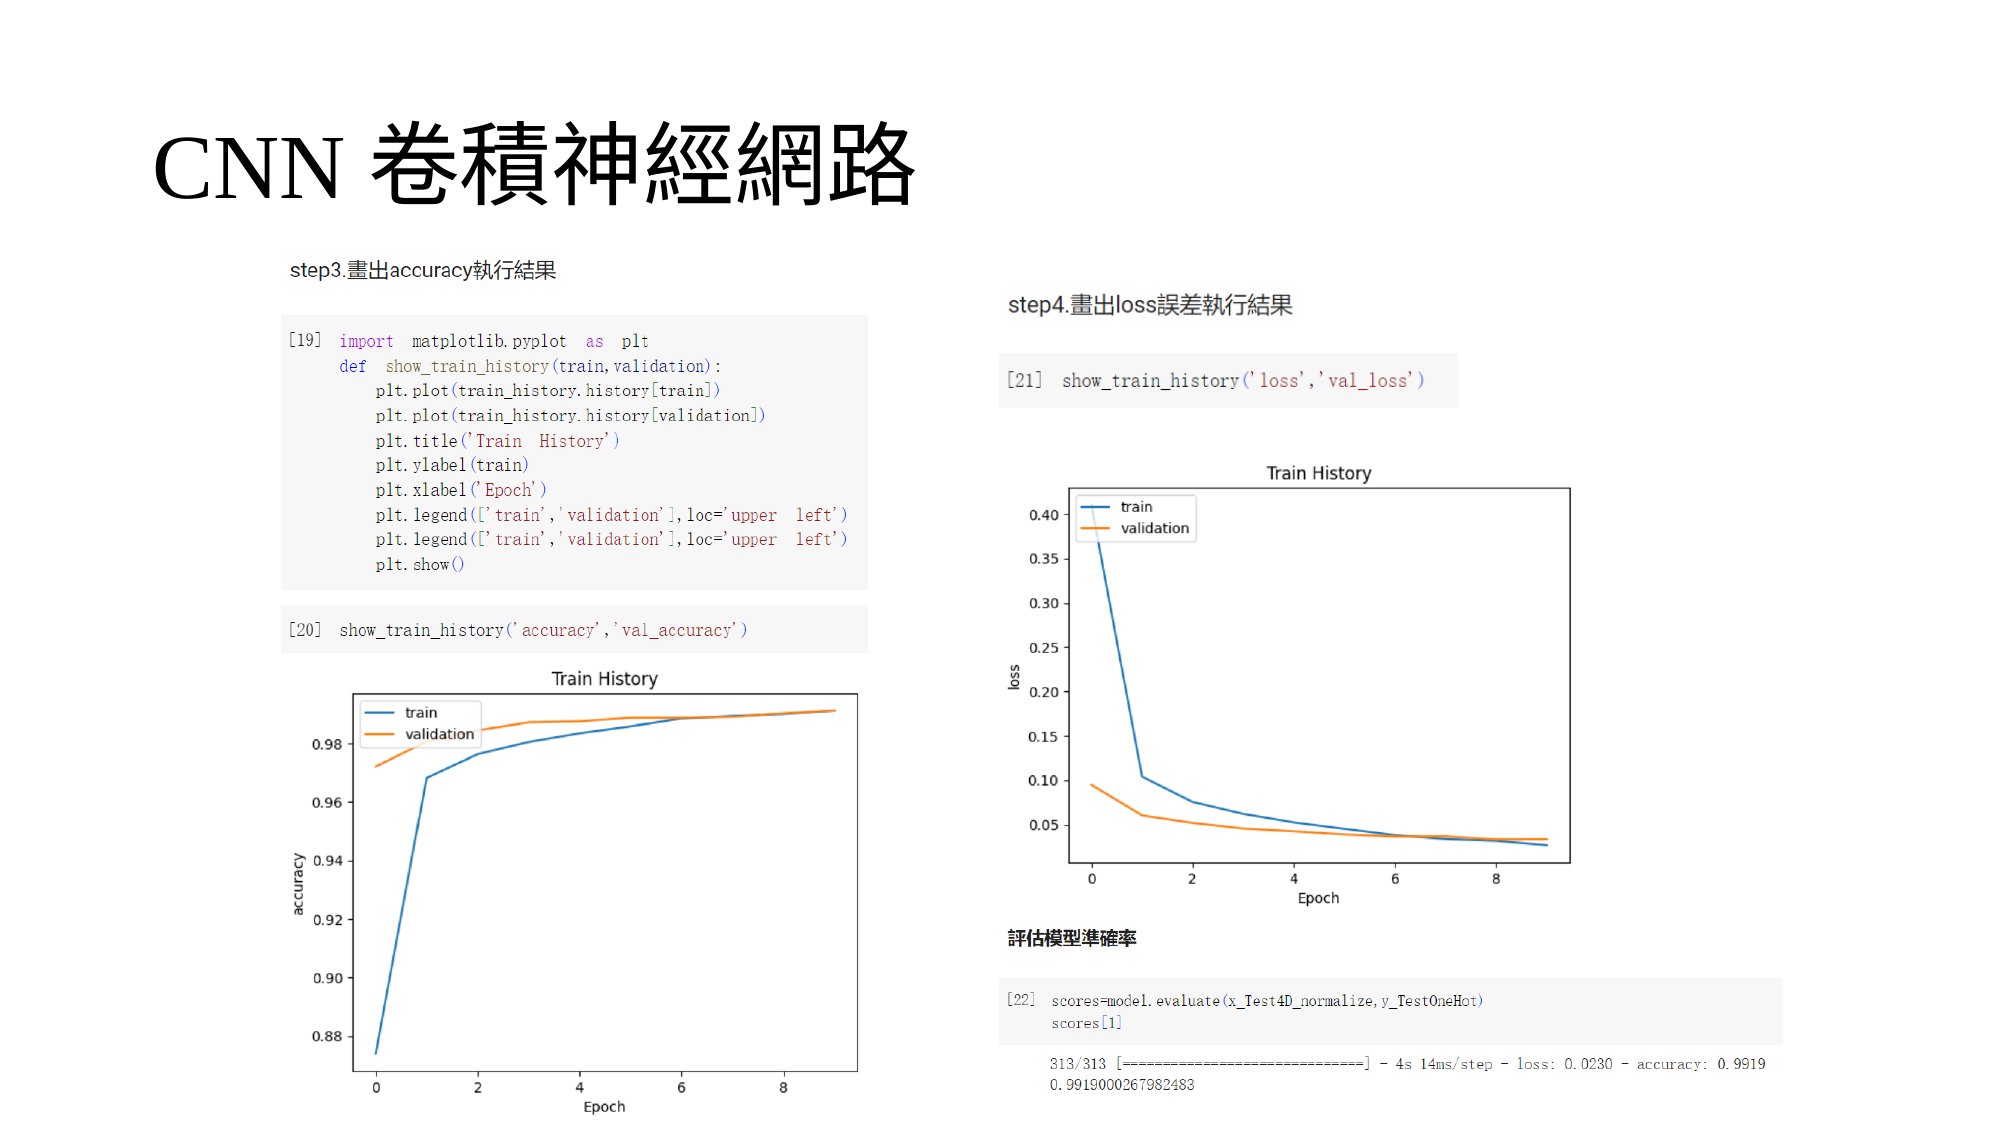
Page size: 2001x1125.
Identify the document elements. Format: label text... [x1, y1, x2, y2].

title CNN卷積神經網路 [137, 59, 1863, 278]
picture [999, 277, 1458, 411]
picture [281, 652, 870, 1115]
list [281, 246, 868, 652]
picture [999, 449, 1783, 1115]
